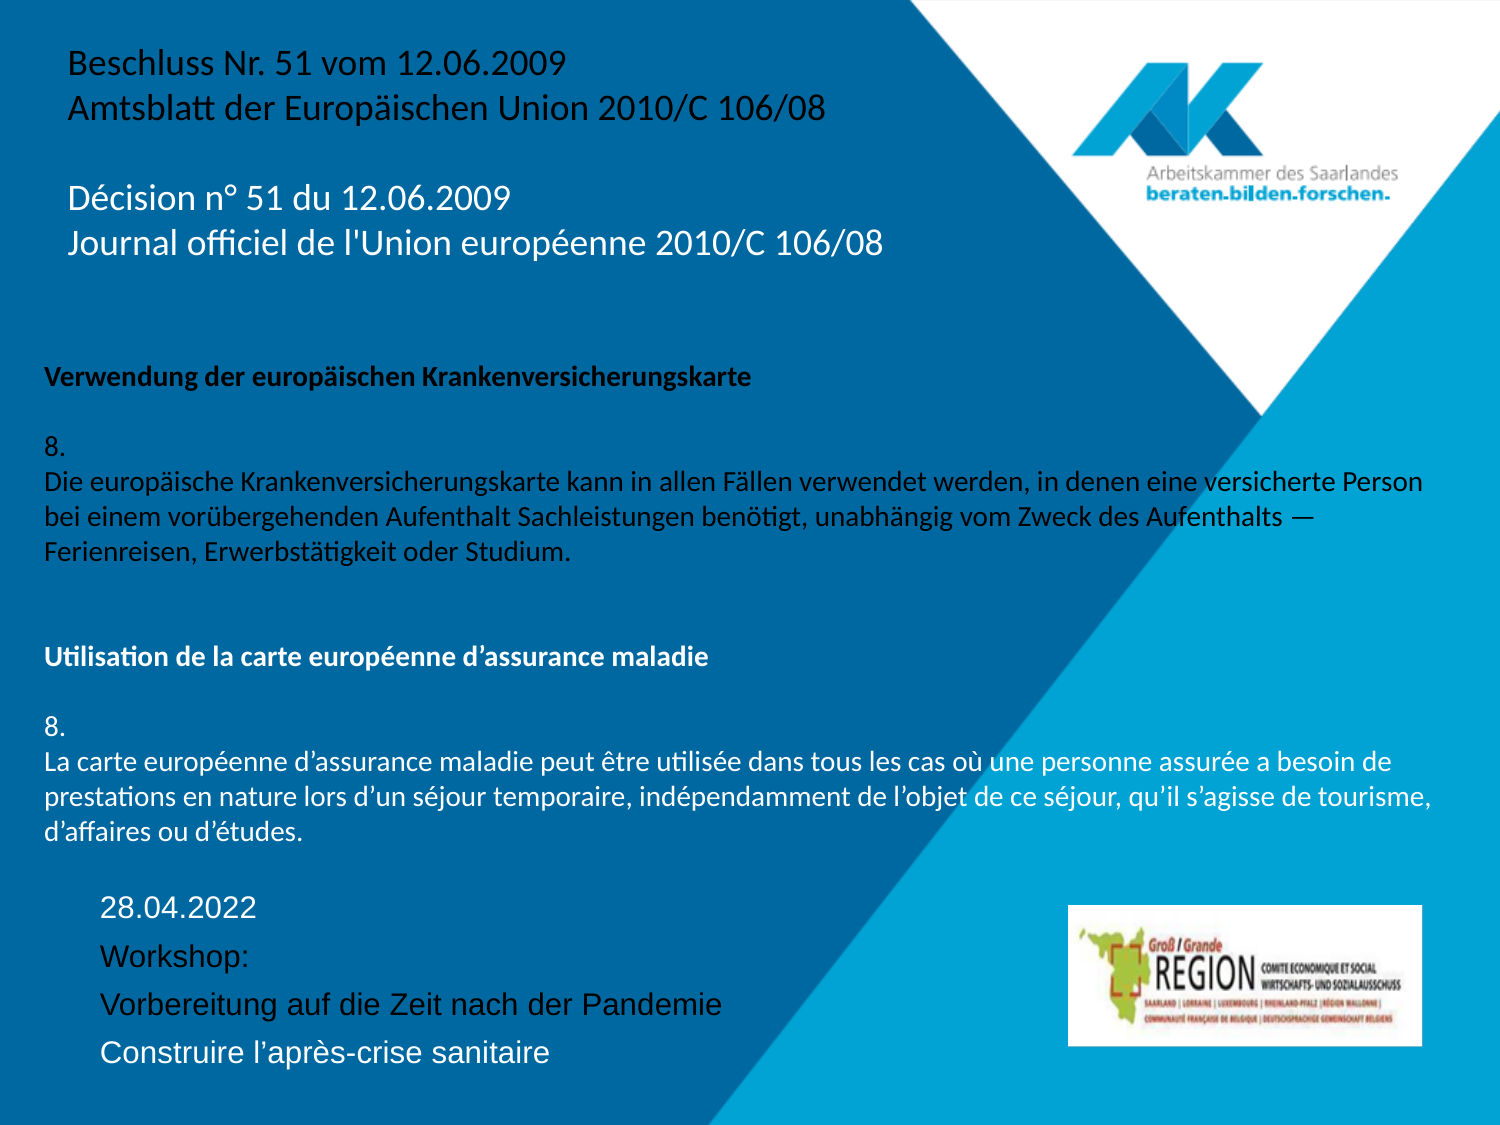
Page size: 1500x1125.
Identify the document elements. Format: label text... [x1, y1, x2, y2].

text_box Verwendung der europäischen Krankenversicherungskarte 8. Die europäische Krankenversicherungskarte kann in allen Fällen verwendet werden, in denen eine versicherte Person bei einem vorübergehenden Aufenthalt Sachleistungen benötigt, unabhängig vom Zweck des Aufenthalts — Ferienreisen, Erwerbstätigkeit oder Studium. Utilisation de la carte européenne d’assurance maladie 8. La carte européenne d’assurance maladie peut être utilisée dans tous les cas où une personne assurée a besoin de prestations en nature lors d’un séjour temporaire, indépendamment de l’objet de ce séjour, qu’il s’agisse de tourisme, d’affaires ou d’études. [29, 349, 1459, 952]
picture [1069, 906, 1422, 1046]
text_box Beschluss Nr. 51 vom 12.06.2009 Amtsblatt der Europäischen Union 2010/C 106/08 Décision n° 51 du 12.06.2009 Journal officiel de l'Union européenne 2010/C 106/08 [53, 30, 928, 316]
text_box 28.04.2022 Workshop: Vorbereitung auf die Zeit nach der Pandemie Construire l’après-crise sanitaire [2, 875, 784, 1078]
